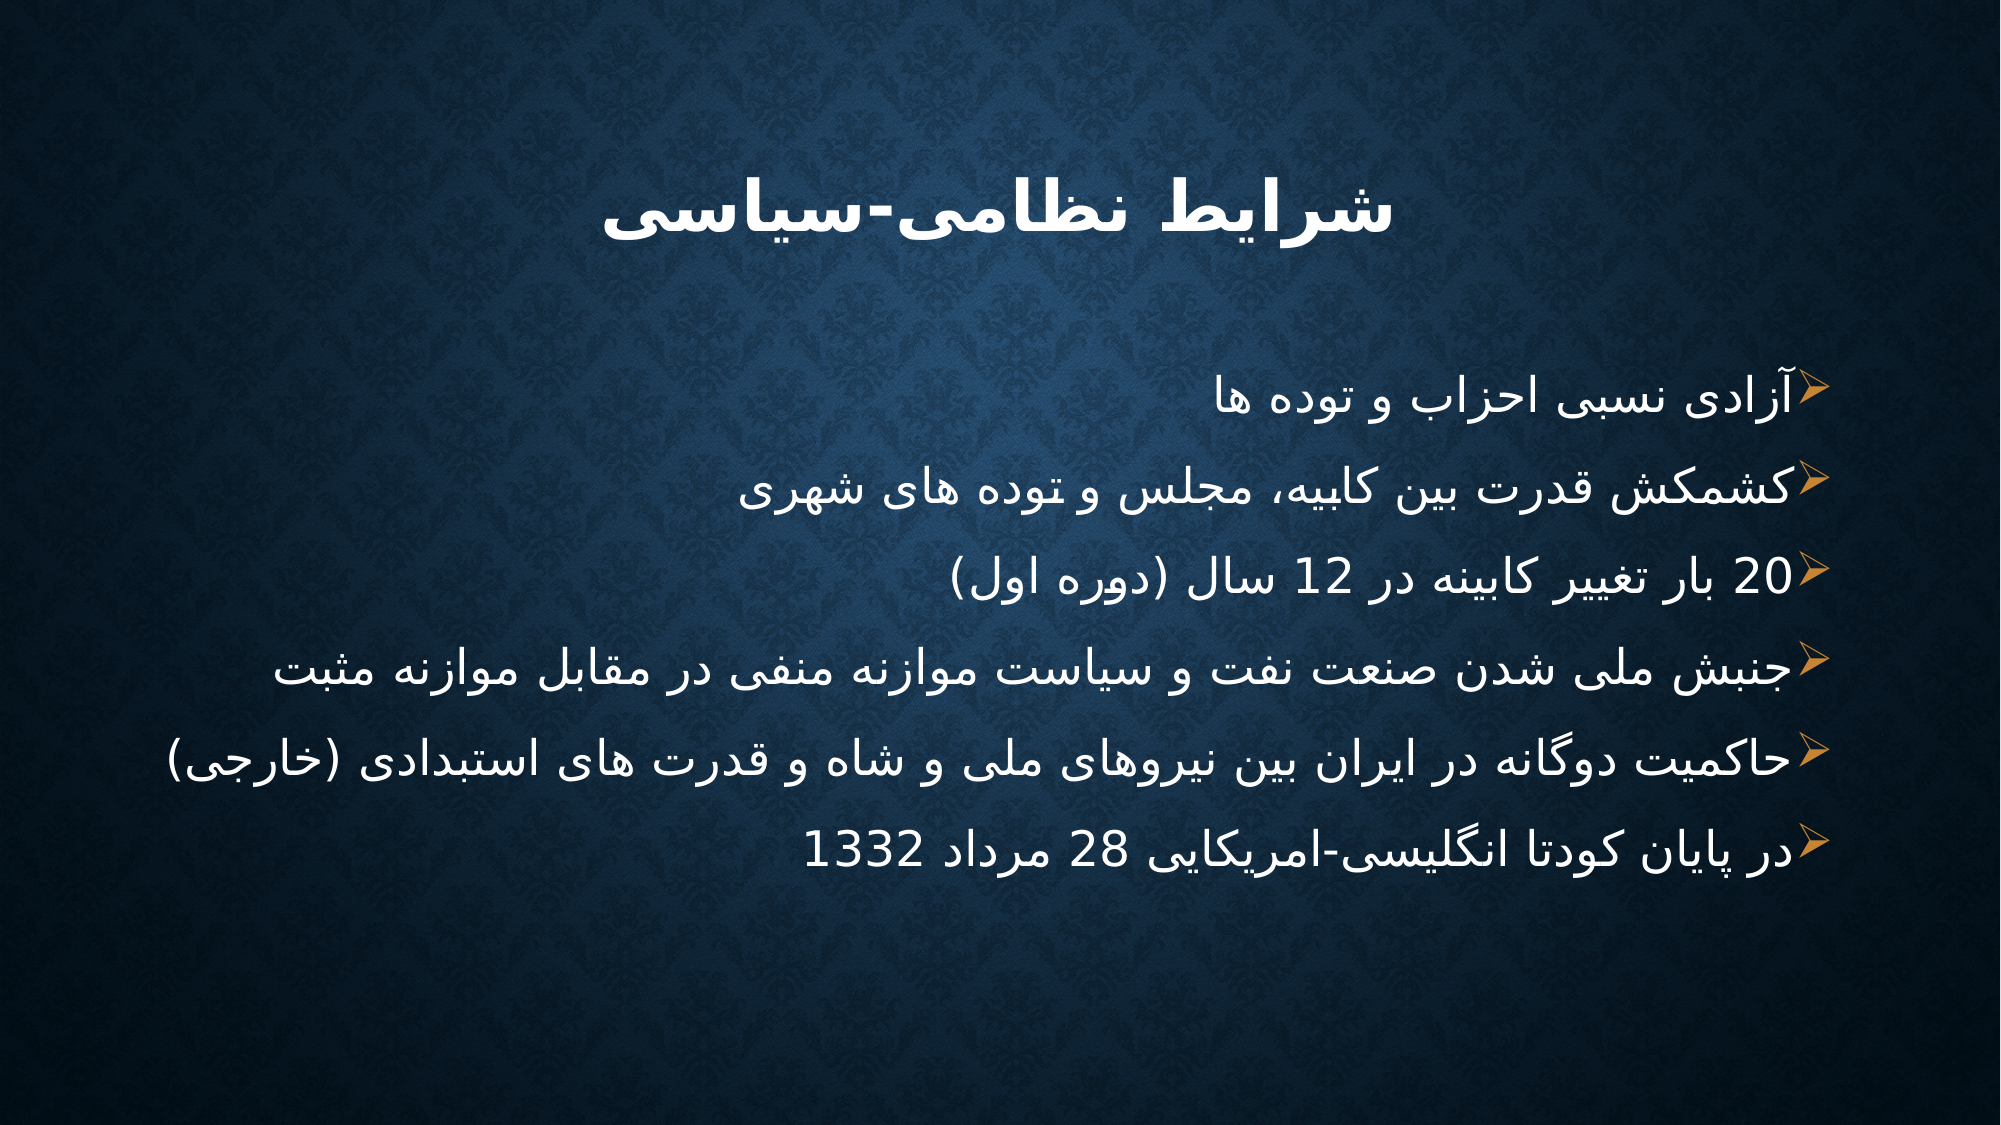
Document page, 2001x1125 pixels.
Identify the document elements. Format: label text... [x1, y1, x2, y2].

list آزادی نسبی احزاب و توده ها کشمکش قدرت بین کابیه، مجلس و توده های شهری 20 بار تغییر کابینه در 12 سال (دوره اول) جنبش ملی شدن صنعت نفت و سیاست موازنه منفی در مقابل موازنه مثبت حاکمیت دوگانه در ایران بین نیروهای ملی و شاه و قدرت های استبدادی (خارجی) در پایان کودتا انگلیسی-امریکایی 28 مرداد 1332 [149, 343, 1849, 950]
title شرایط نظامی-سیاسی [149, 99, 1849, 318]
